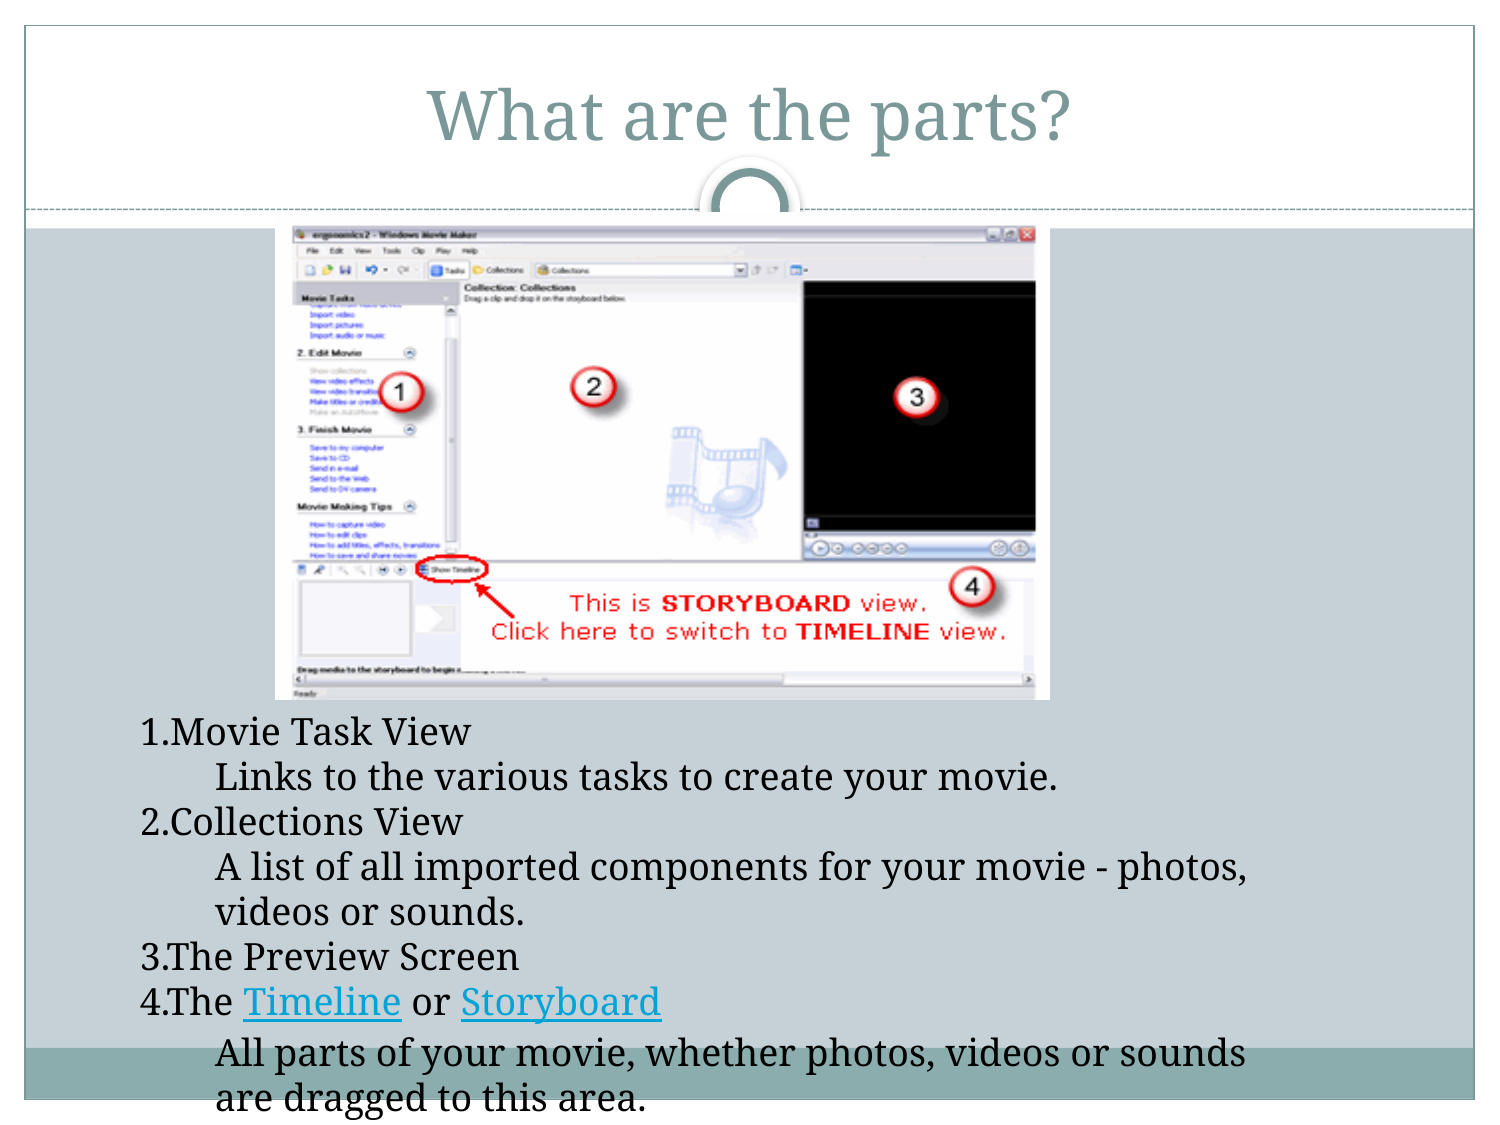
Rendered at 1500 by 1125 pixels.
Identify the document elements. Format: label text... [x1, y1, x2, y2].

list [274, 212, 1051, 701]
text_box 1.Movie Task View Links to the various tasks to create your movie. 2.Collections View A list of all imported components for your movie - photos, videos or sounds. 3.The Preview Screen 4.The Timeline or Storyboard All parts of your movie, whether photos, videos or sounds are dragged to this area. [124, 700, 1313, 1125]
title What are the parts? [49, 37, 1450, 162]
